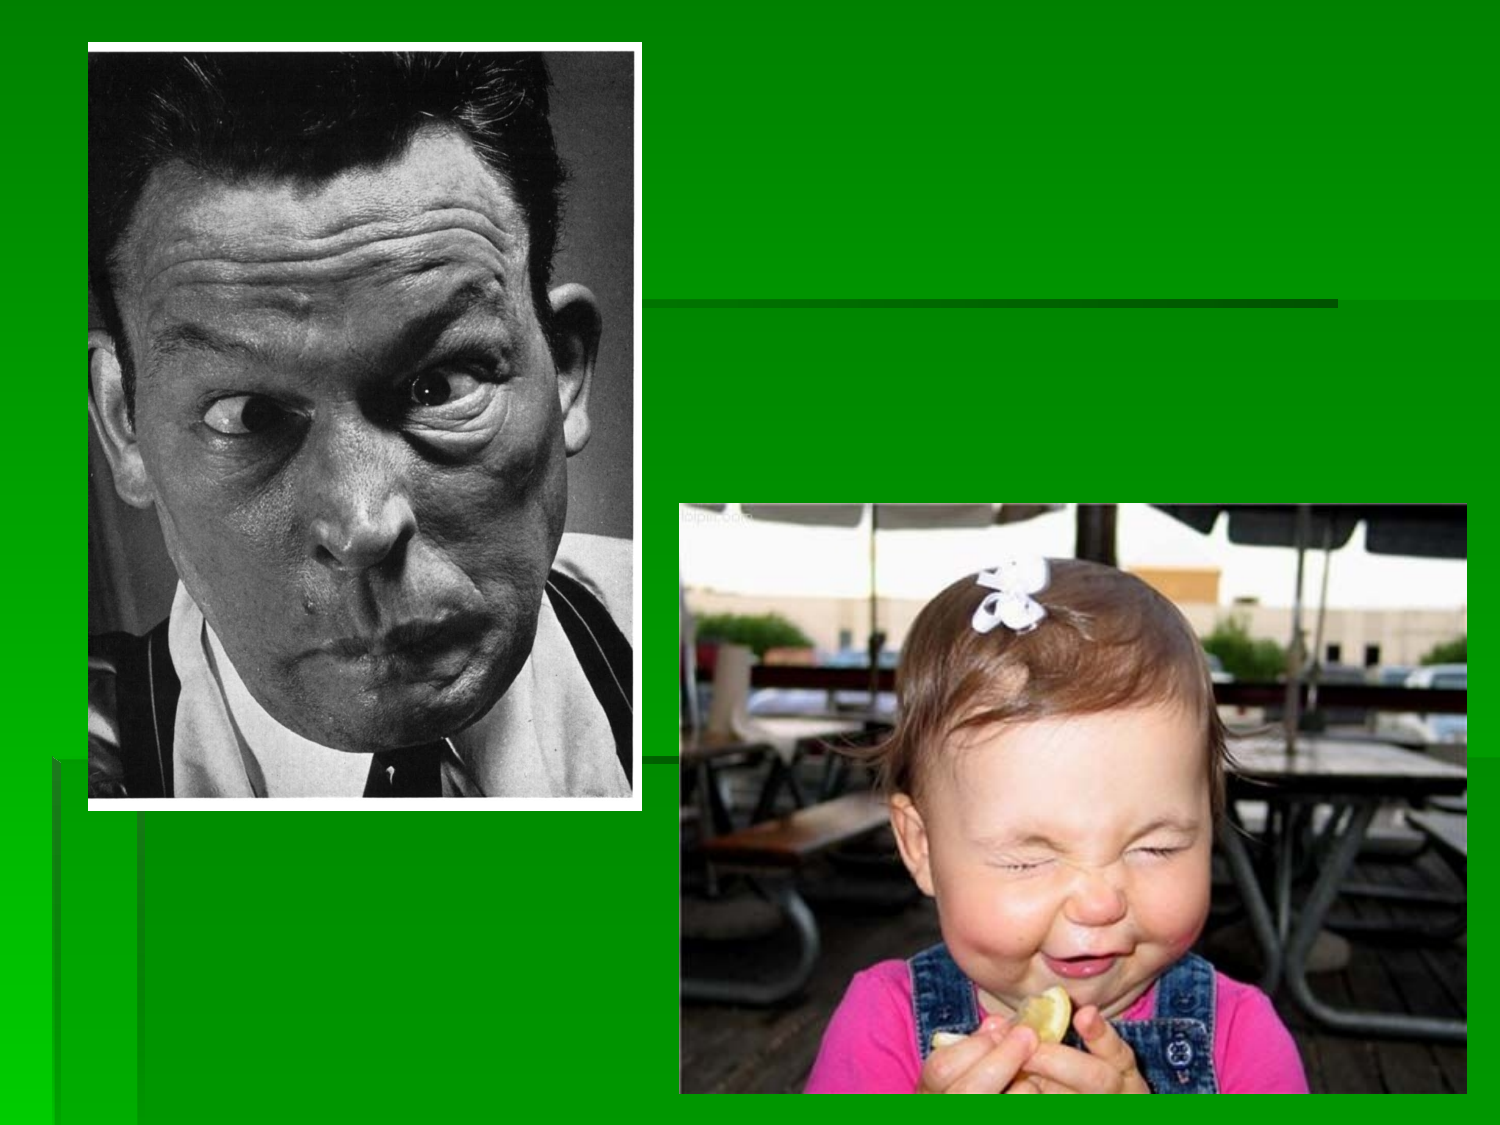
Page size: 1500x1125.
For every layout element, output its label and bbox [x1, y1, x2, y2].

picture [88, 42, 642, 811]
picture [678, 503, 1467, 1095]
